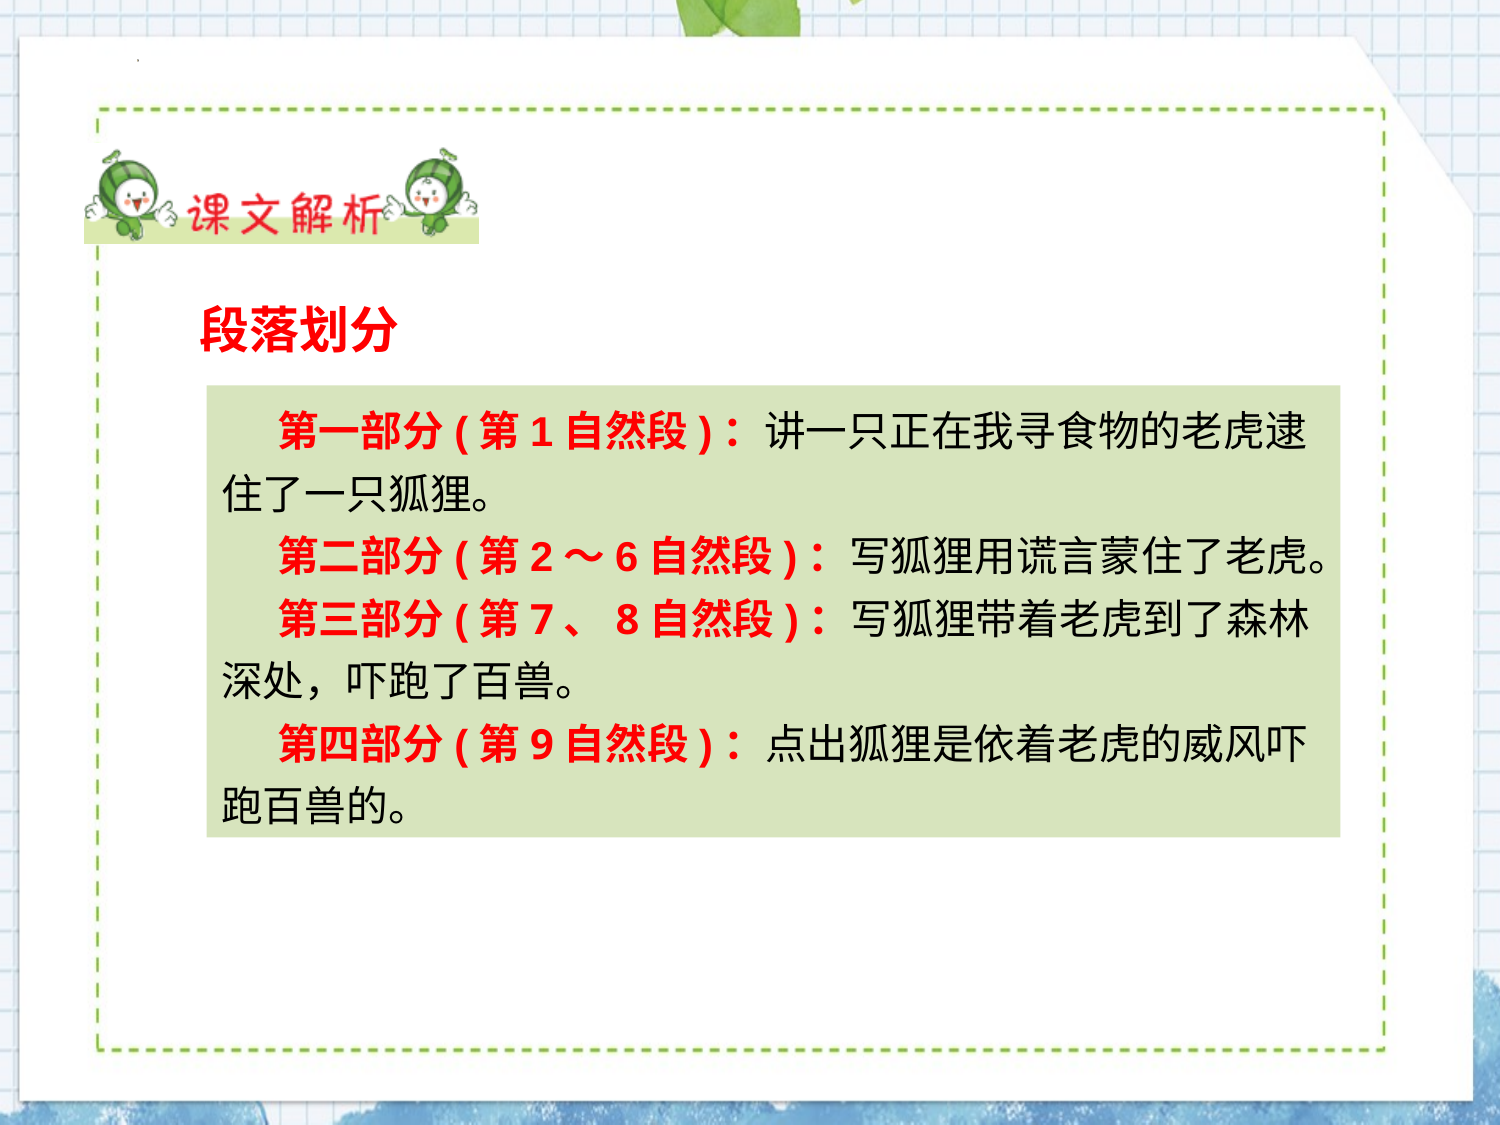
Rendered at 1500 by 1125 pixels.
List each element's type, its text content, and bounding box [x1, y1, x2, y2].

text_box 段落划分 [184, 290, 415, 366]
text_box 第一部分(第1自然段)：讲一只正在我寻食物的老虎逮住了一只狐狸。 第二部分(第2～6自然段)：写狐狸用谎言蒙住了老虎。 第三部分(第7、8自然段)：写狐狸带着老虎到了森林深处，吓跑了百兽。 第四部分(第9自然段)：点出狐狸是依着老虎的威风吓跑百兽的。 [206, 385, 1341, 838]
picture [0, 0, 1500, 1125]
